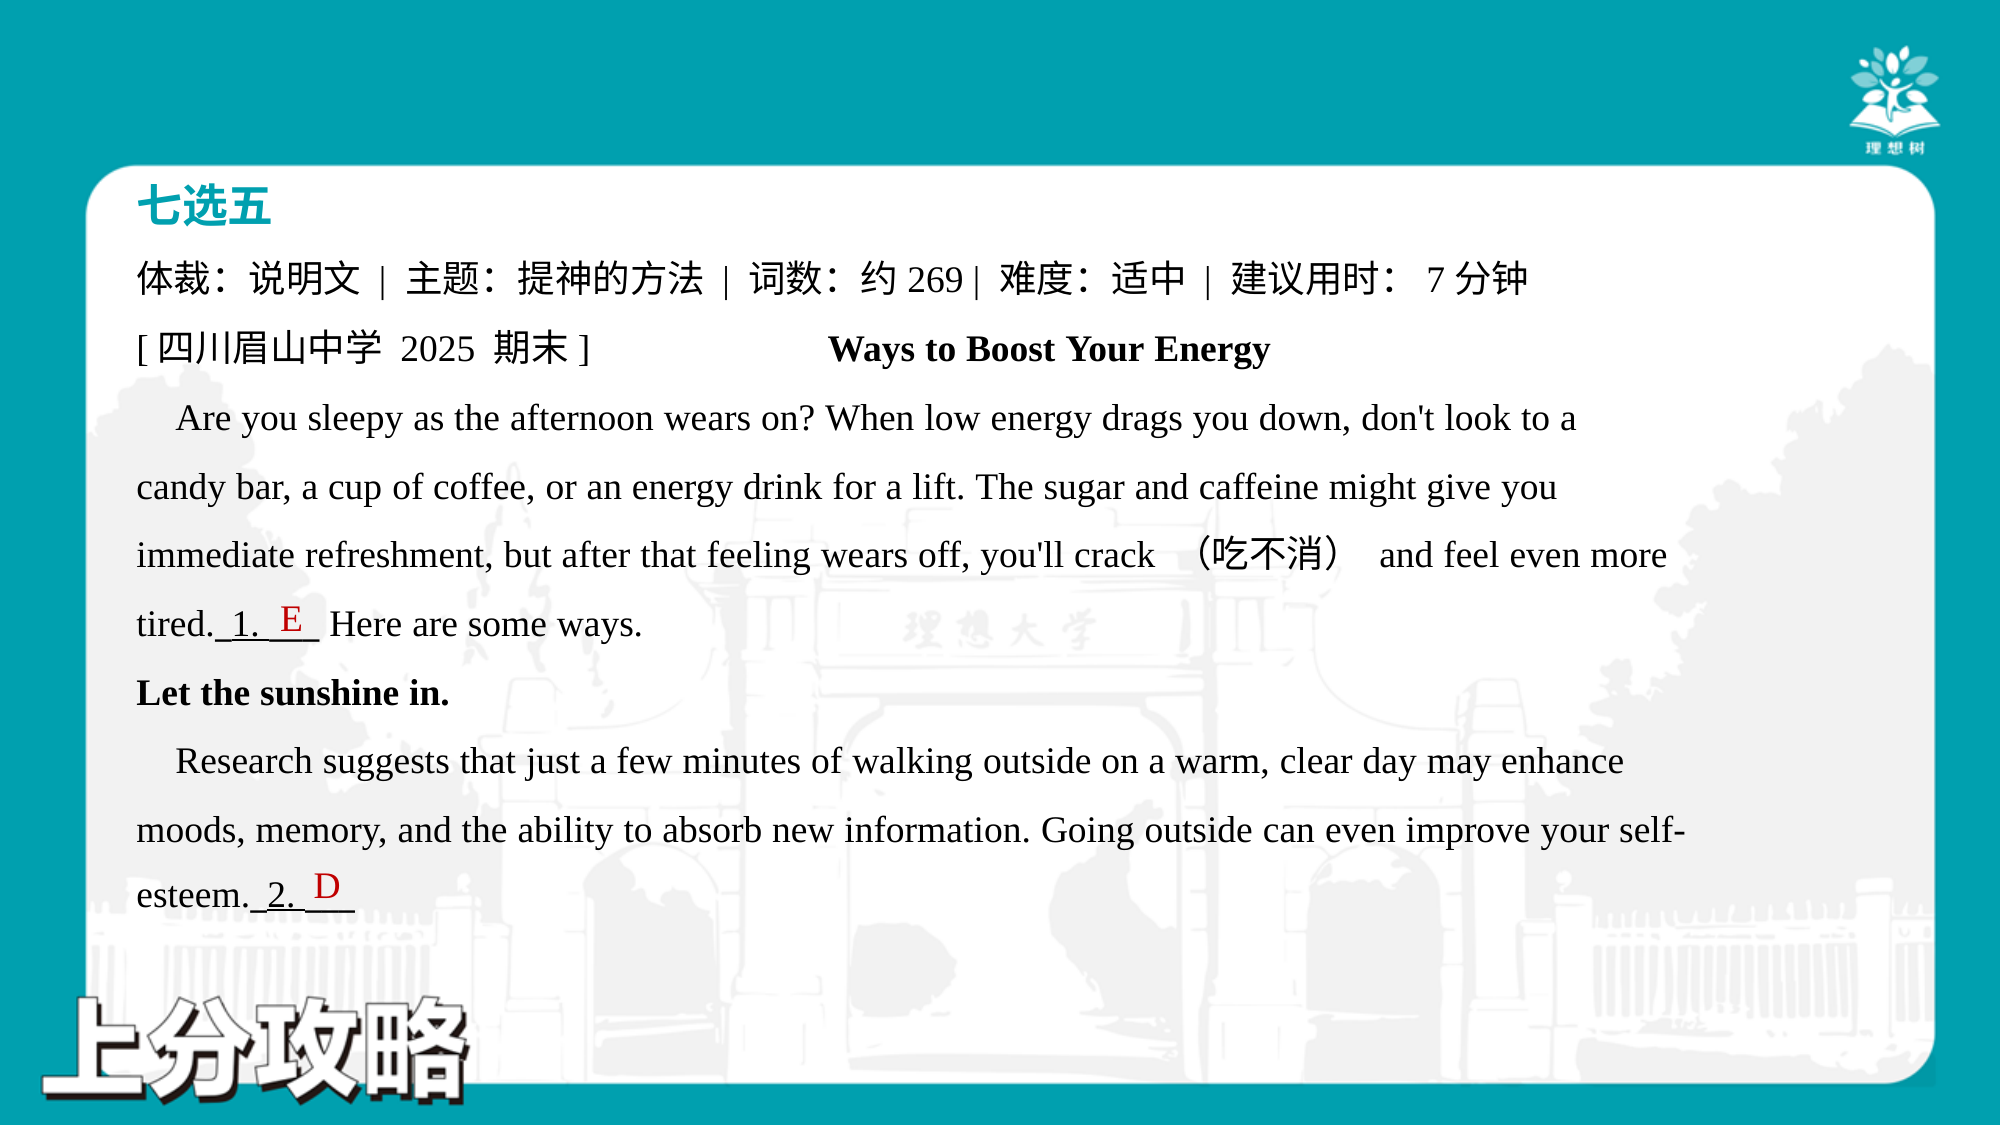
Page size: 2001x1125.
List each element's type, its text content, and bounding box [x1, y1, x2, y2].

text_box 七选五 [136, 176, 1865, 232]
picture [0, 0, 2000, 1125]
text_box D [299, 841, 355, 900]
text_box E [266, 570, 317, 632]
text_box 体裁：说明文 | 主题：提神的方法 | 词数：约269 | 难度：适中 | 建议用时：7分钟 [136, 233, 1865, 293]
text_box [四川眉山中学 2025 期末] Ways to Boost Your Energy Are you sleepy as the afternoon wears on? When low energy drags you down, don't look to a candy bar, a cup of coffee, or an energy drink for a lift. The sugar and caffeine might give you immediate refreshment, but after that feeling wears off, you'll crack （吃不消） and feel even more tired._1. ___ Here are some ways. Let the sunshine in. Research suggests that just a few minutes of walking outside on a warm, clear day may enhance moods, memory, and the ability to absorb new information. Going outside can even improve your self- esteem._2. ___ [136, 300, 1865, 908]
